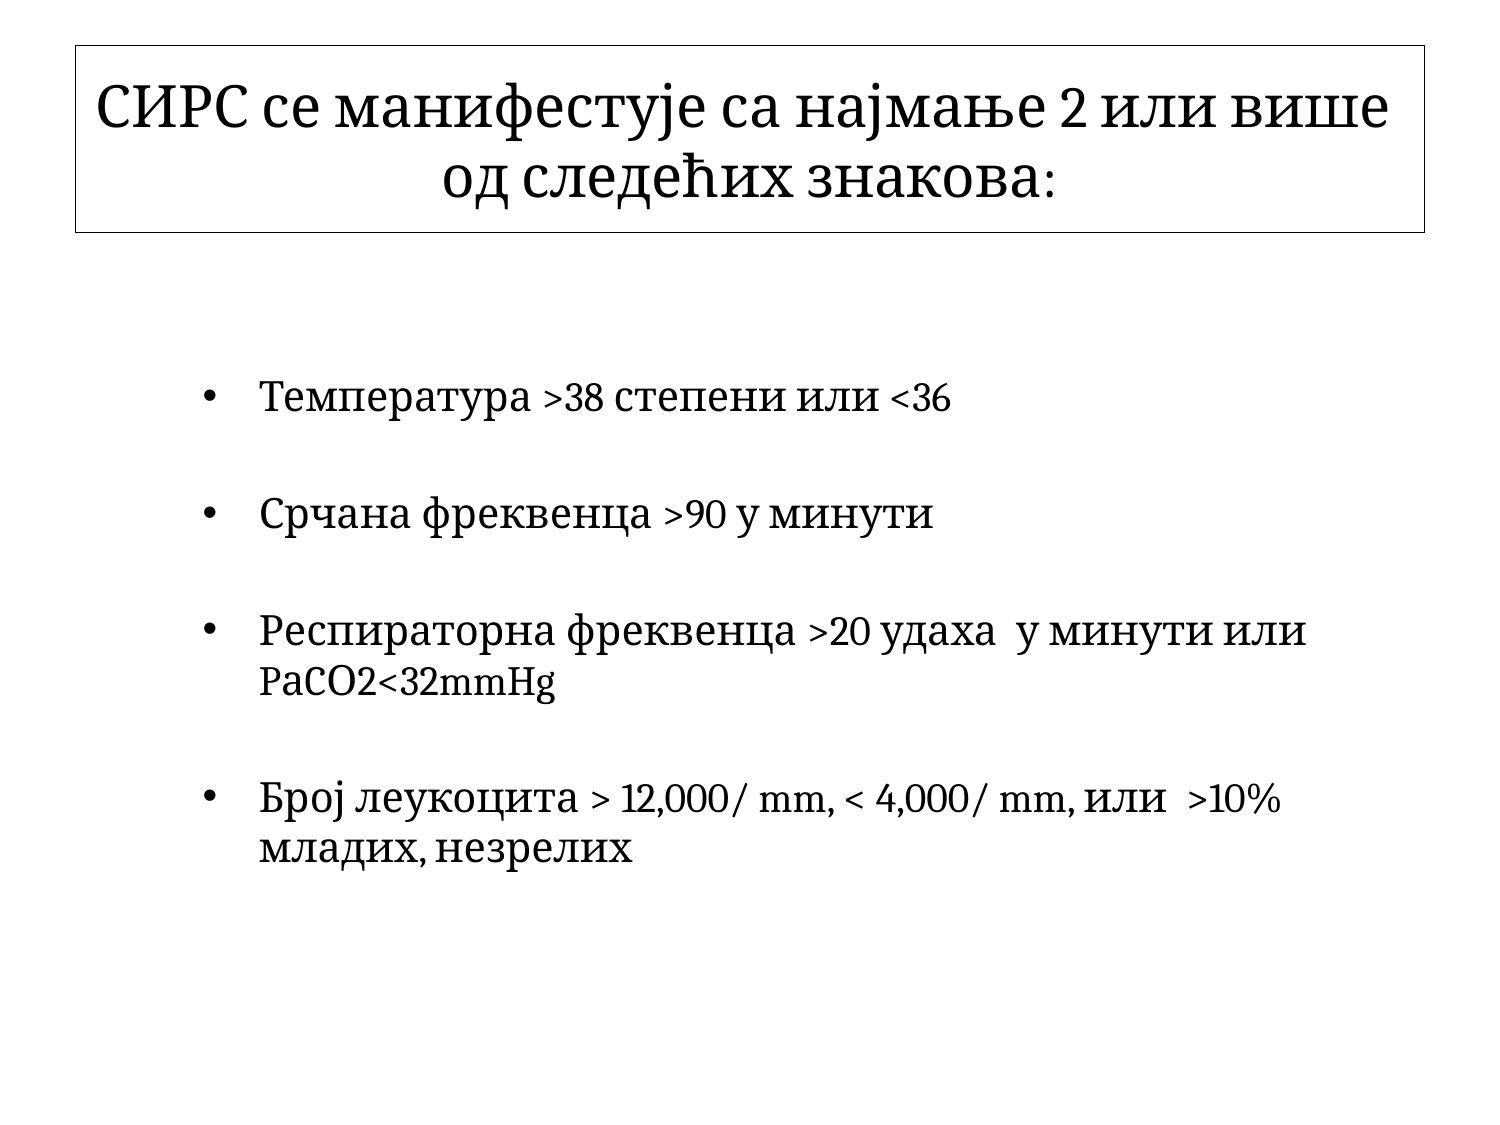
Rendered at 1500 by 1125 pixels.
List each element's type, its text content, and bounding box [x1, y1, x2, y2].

list Температура >38 степени или <36 Срчана фреквенца >90 у минути Респираторна фреквенца >20 удаха у минути или PаCО2<32mmHg Број леукоцита > 12,000/ mm, < 4,000/ mm, или >10% младих, незрелих [187, 362, 1463, 1000]
title СИРС се манифестује са најмање 2 или више од следећих знакова: [75, 45, 1425, 233]
